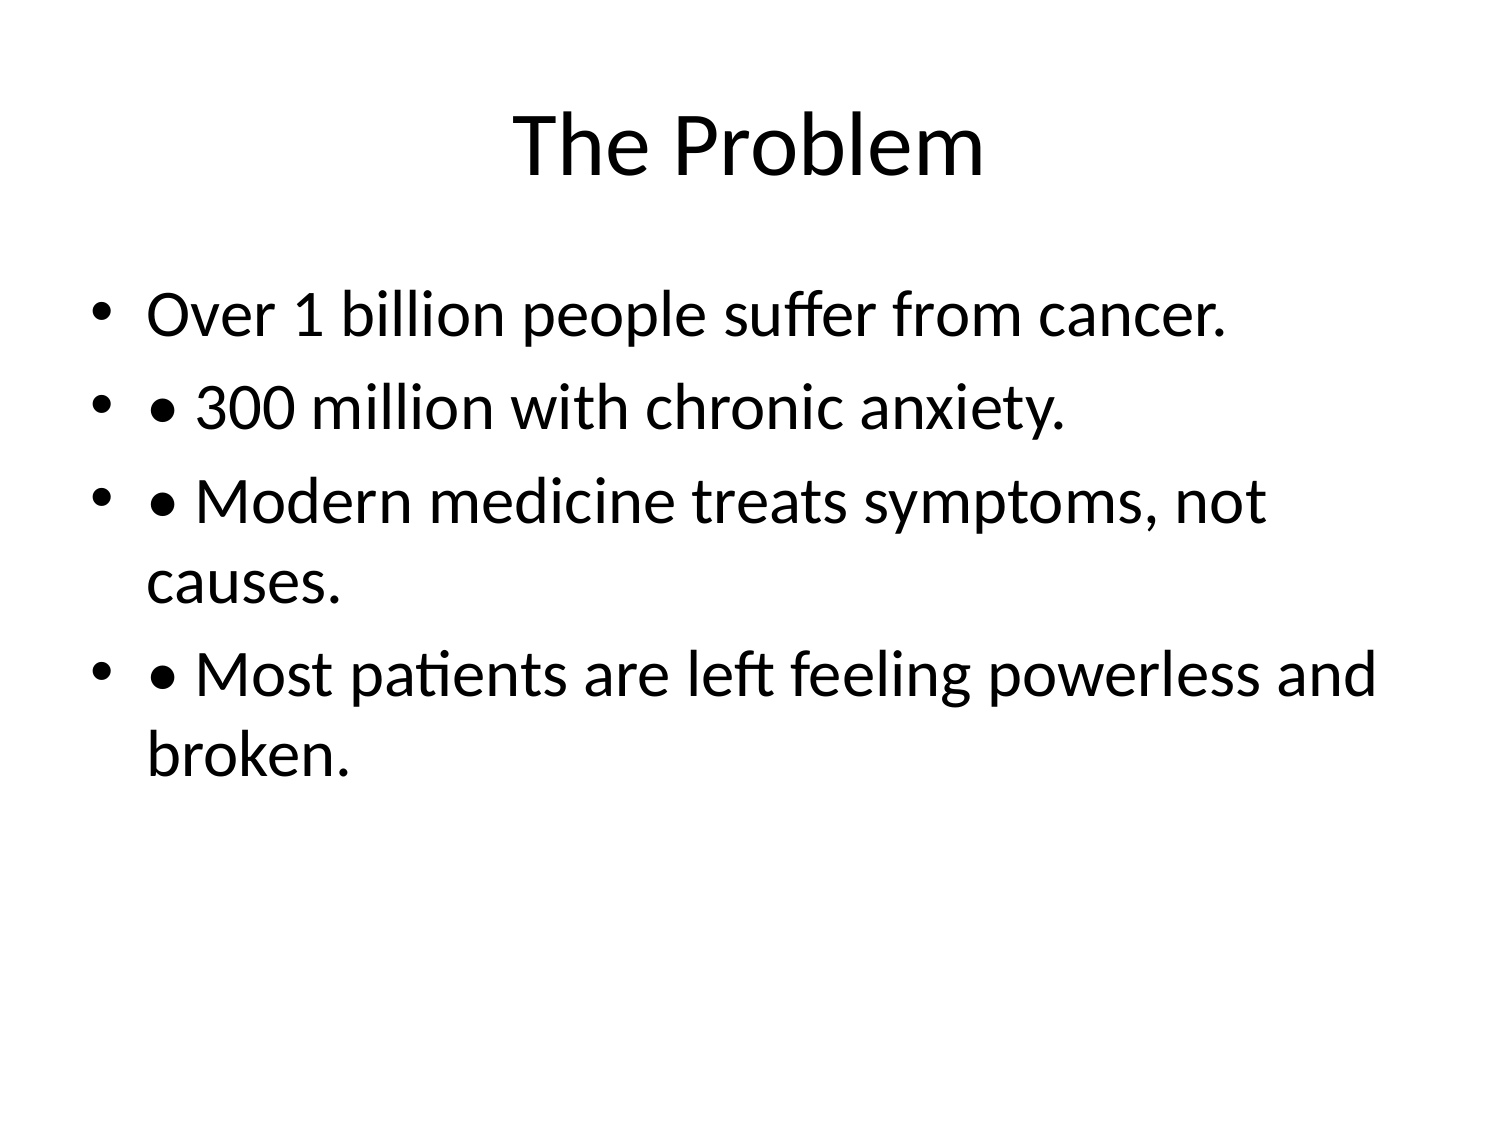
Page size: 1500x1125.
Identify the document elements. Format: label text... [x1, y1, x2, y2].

list Over 1 billion people suffer from cancer. • 300 million with chronic anxiety. • Modern medicine treats symptoms, not causes. • Most patients are left feeling powerless and broken. [75, 262, 1425, 1005]
title The Problem [75, 45, 1425, 233]
